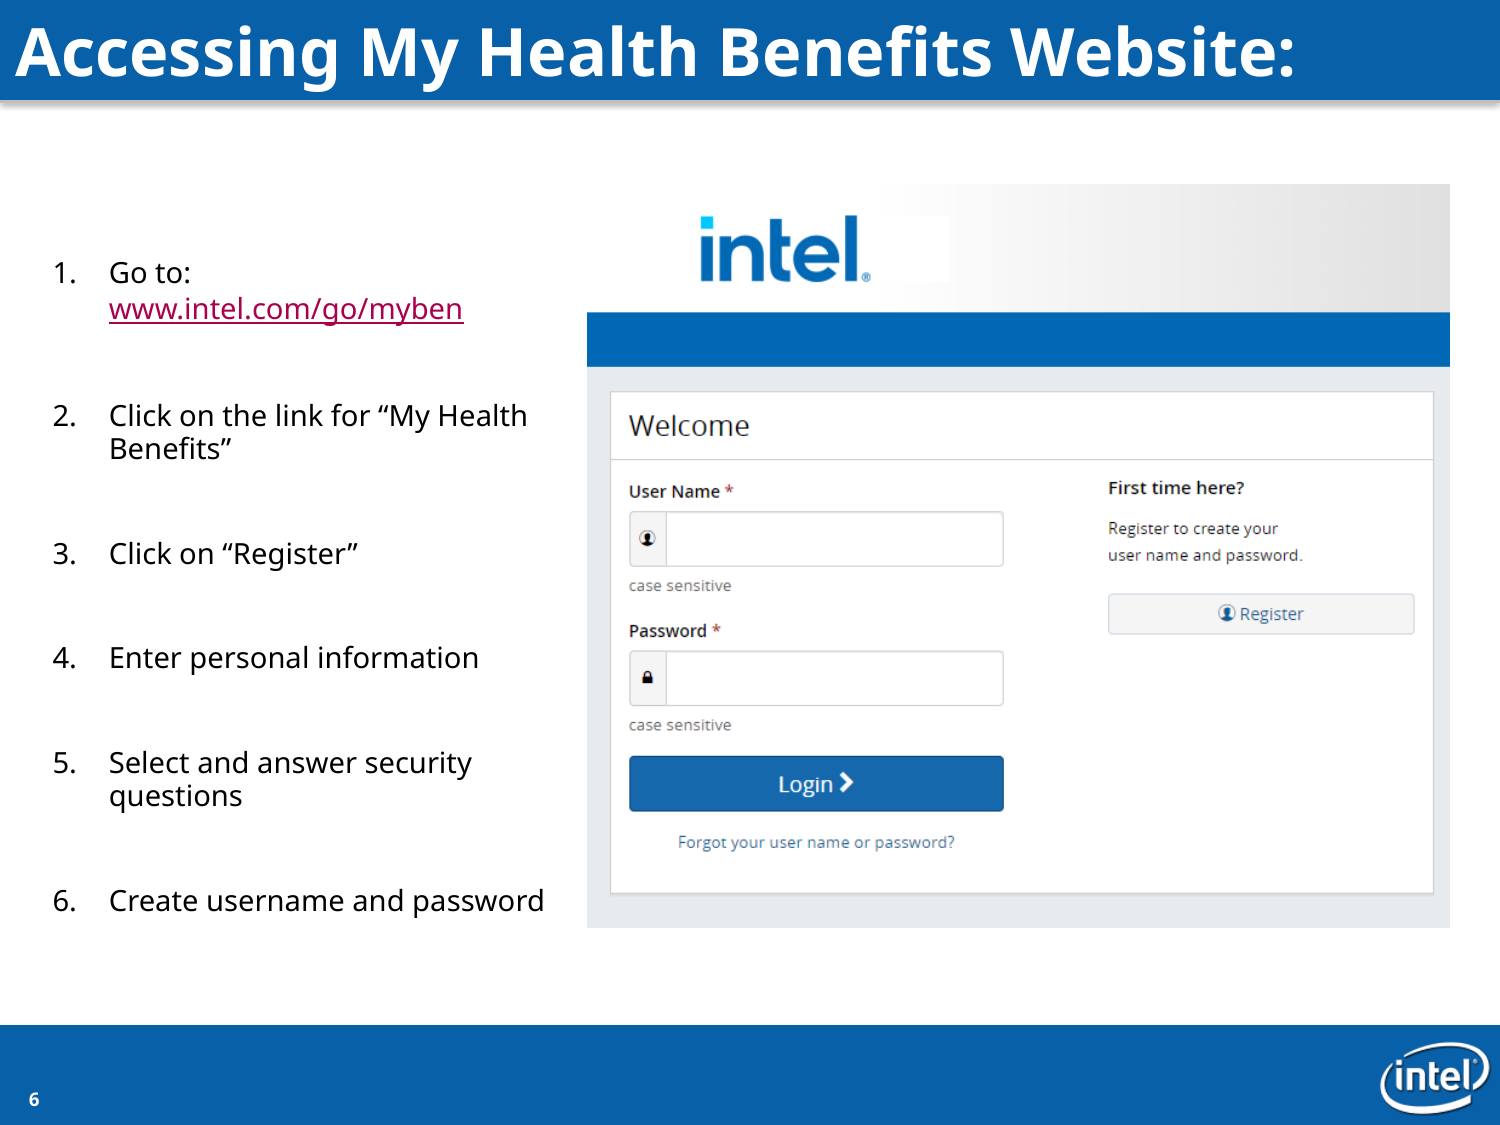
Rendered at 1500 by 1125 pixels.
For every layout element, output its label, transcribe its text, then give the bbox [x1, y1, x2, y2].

text_box Accessing My Health Benefits Website: [0, 0, 1500, 99]
picture [1374, 1037, 1497, 1125]
picture [587, 184, 1451, 929]
list Go to: www.intel.com/go/myben Click on the link for “My Health Benefits” Click on “Register” Enter personal information Select and answer security questions Create username and password [37, 249, 563, 888]
